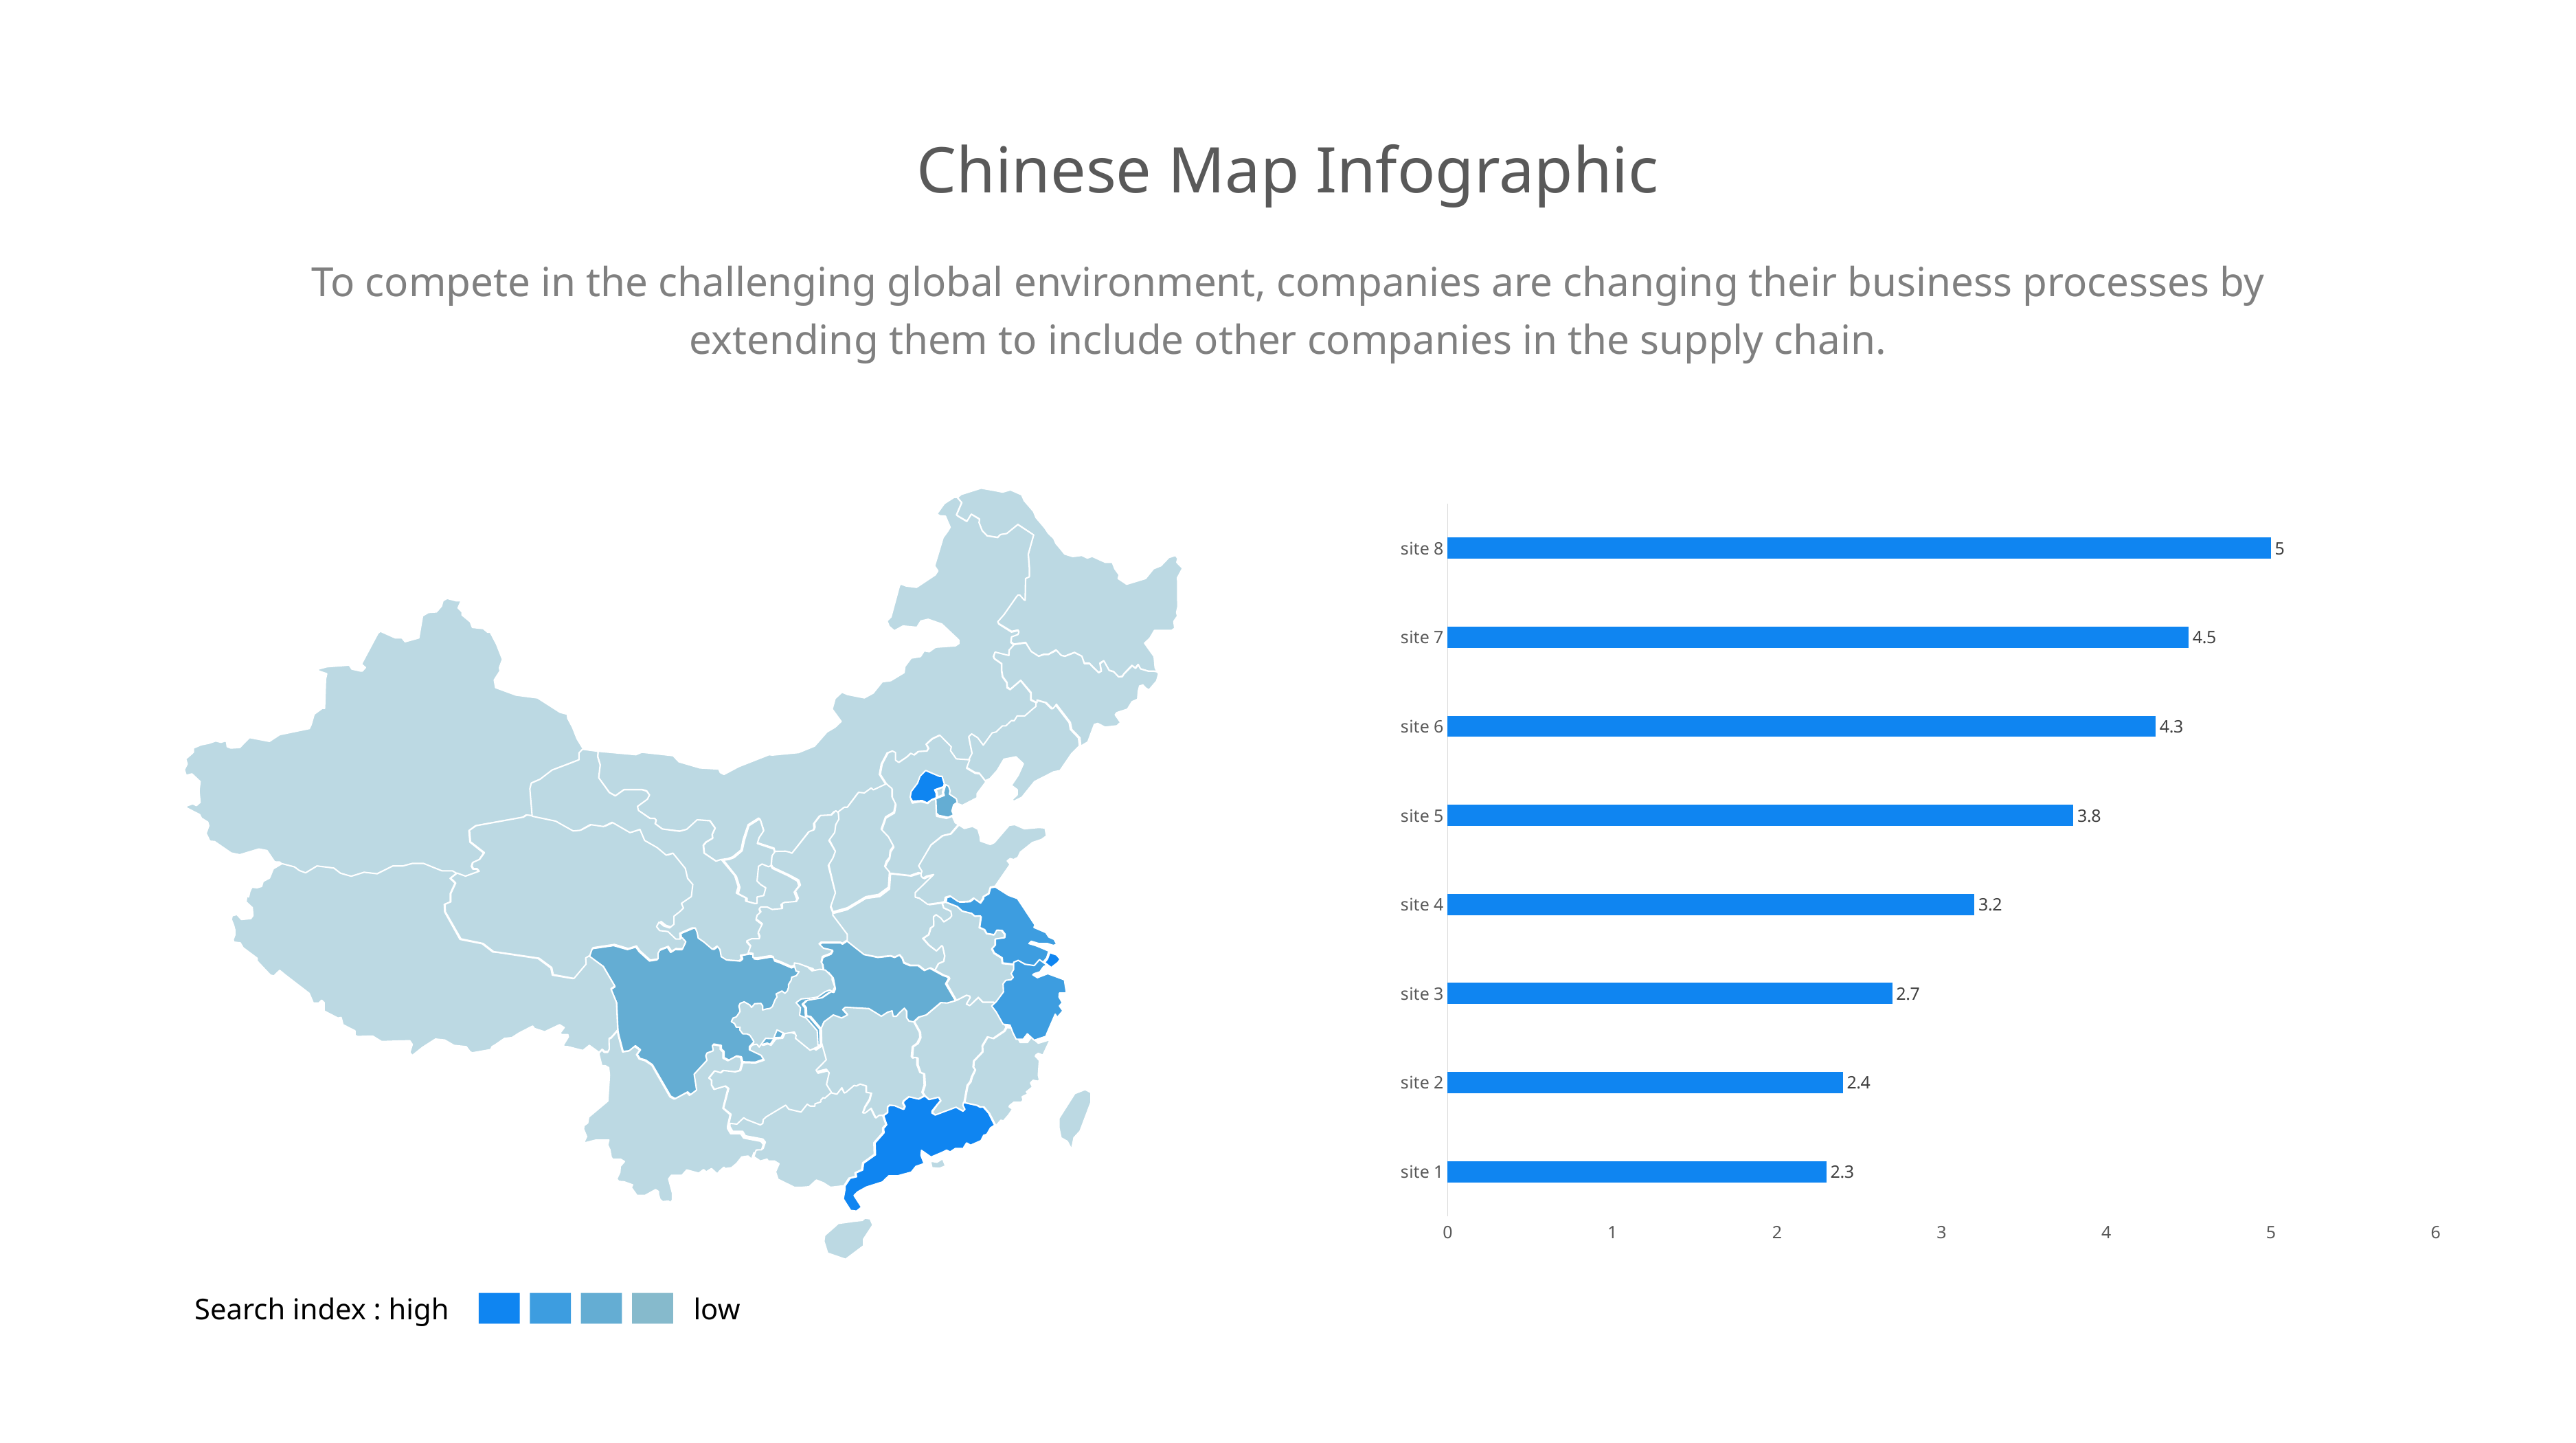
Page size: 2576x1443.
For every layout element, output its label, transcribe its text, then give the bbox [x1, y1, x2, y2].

text_box To compete in the challenging global environment, companies are changing their business processes by extending them to include other companies in the supply chain. [291, 241, 2285, 368]
text_box Chinese Map Infographic [906, 124, 1670, 211]
chart [1379, 488, 2463, 1260]
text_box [184, 488, 1183, 1331]
